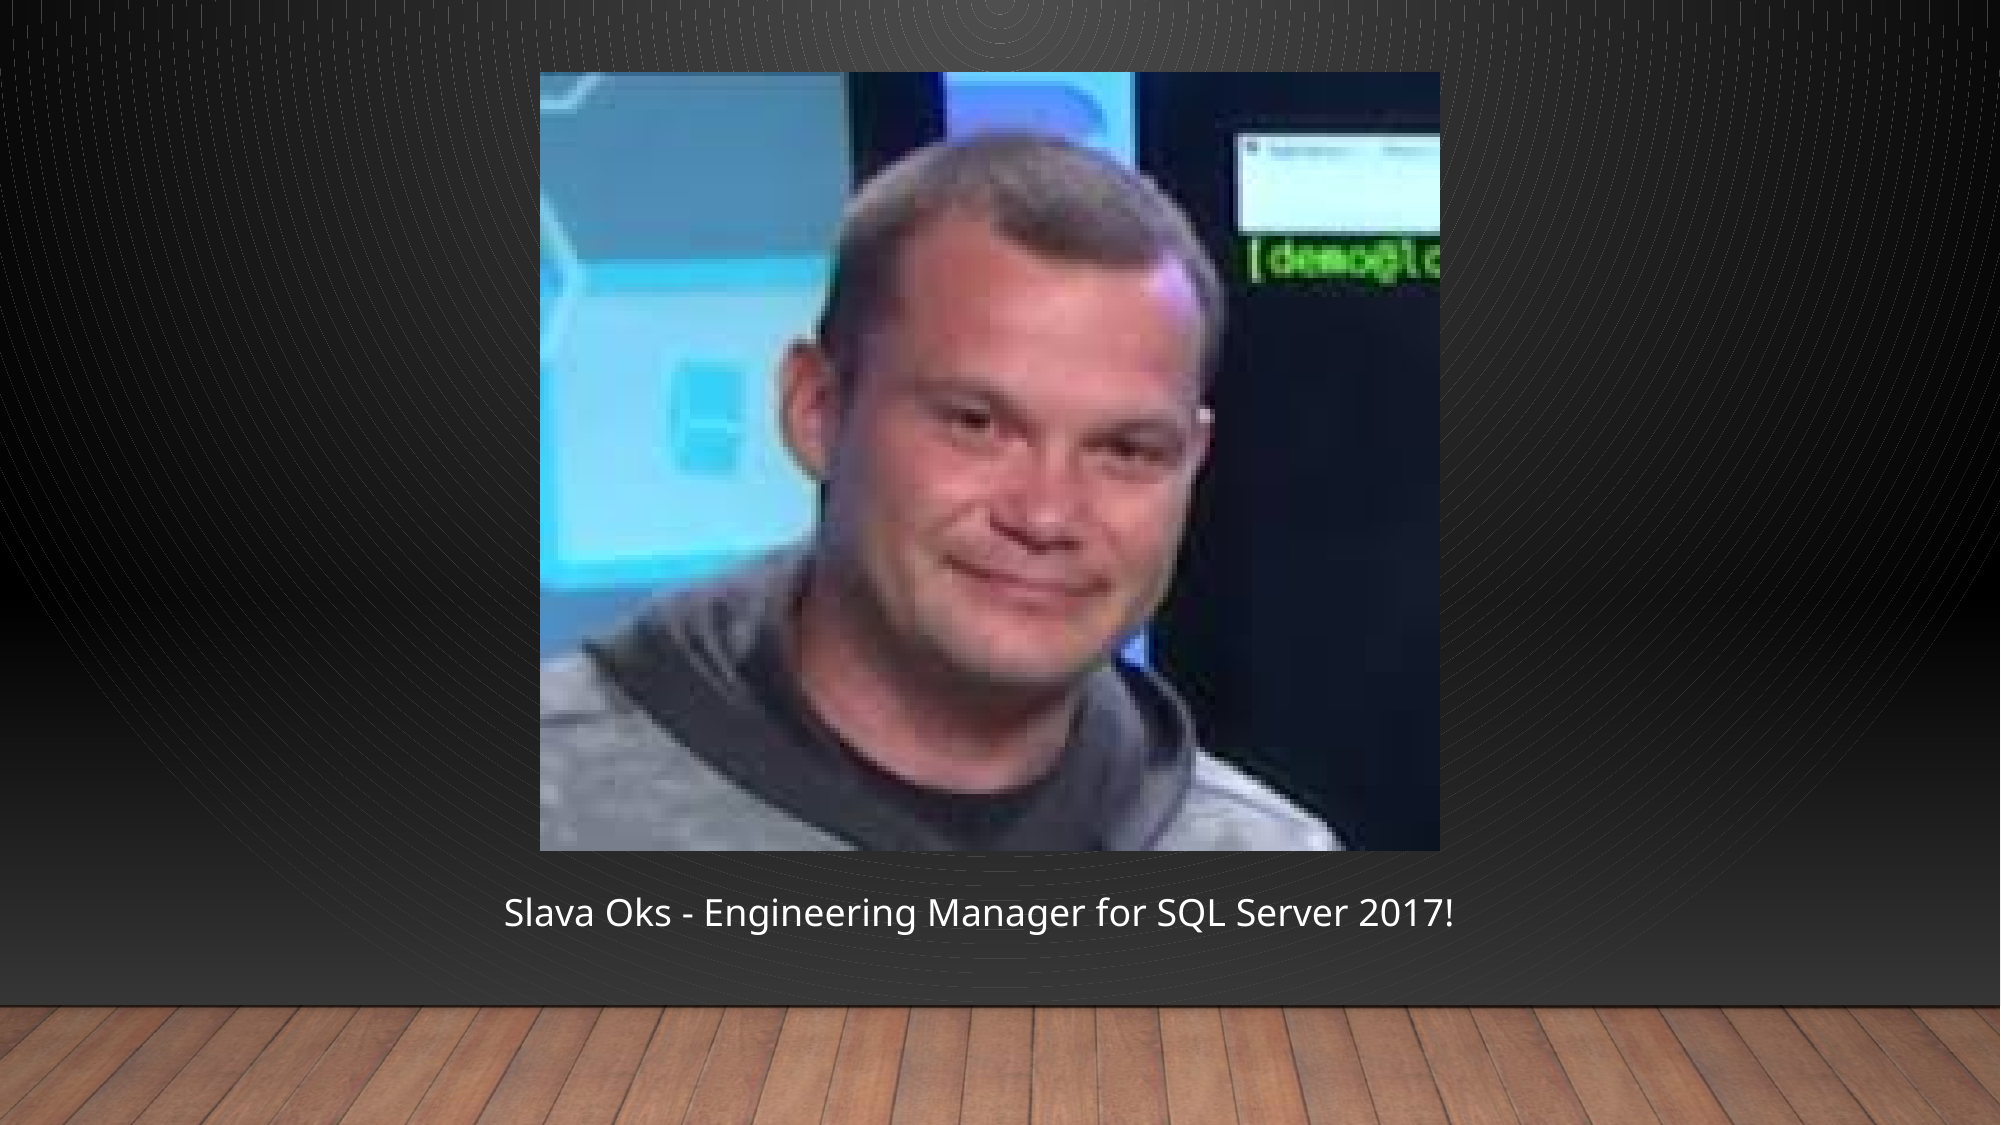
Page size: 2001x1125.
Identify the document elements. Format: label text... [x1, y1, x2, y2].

picture [539, 72, 1441, 852]
picture [0, 1005, 2000, 1125]
text_box Slava Oks - Engineering Manager for SQL Server 2017! [489, 881, 2000, 941]
